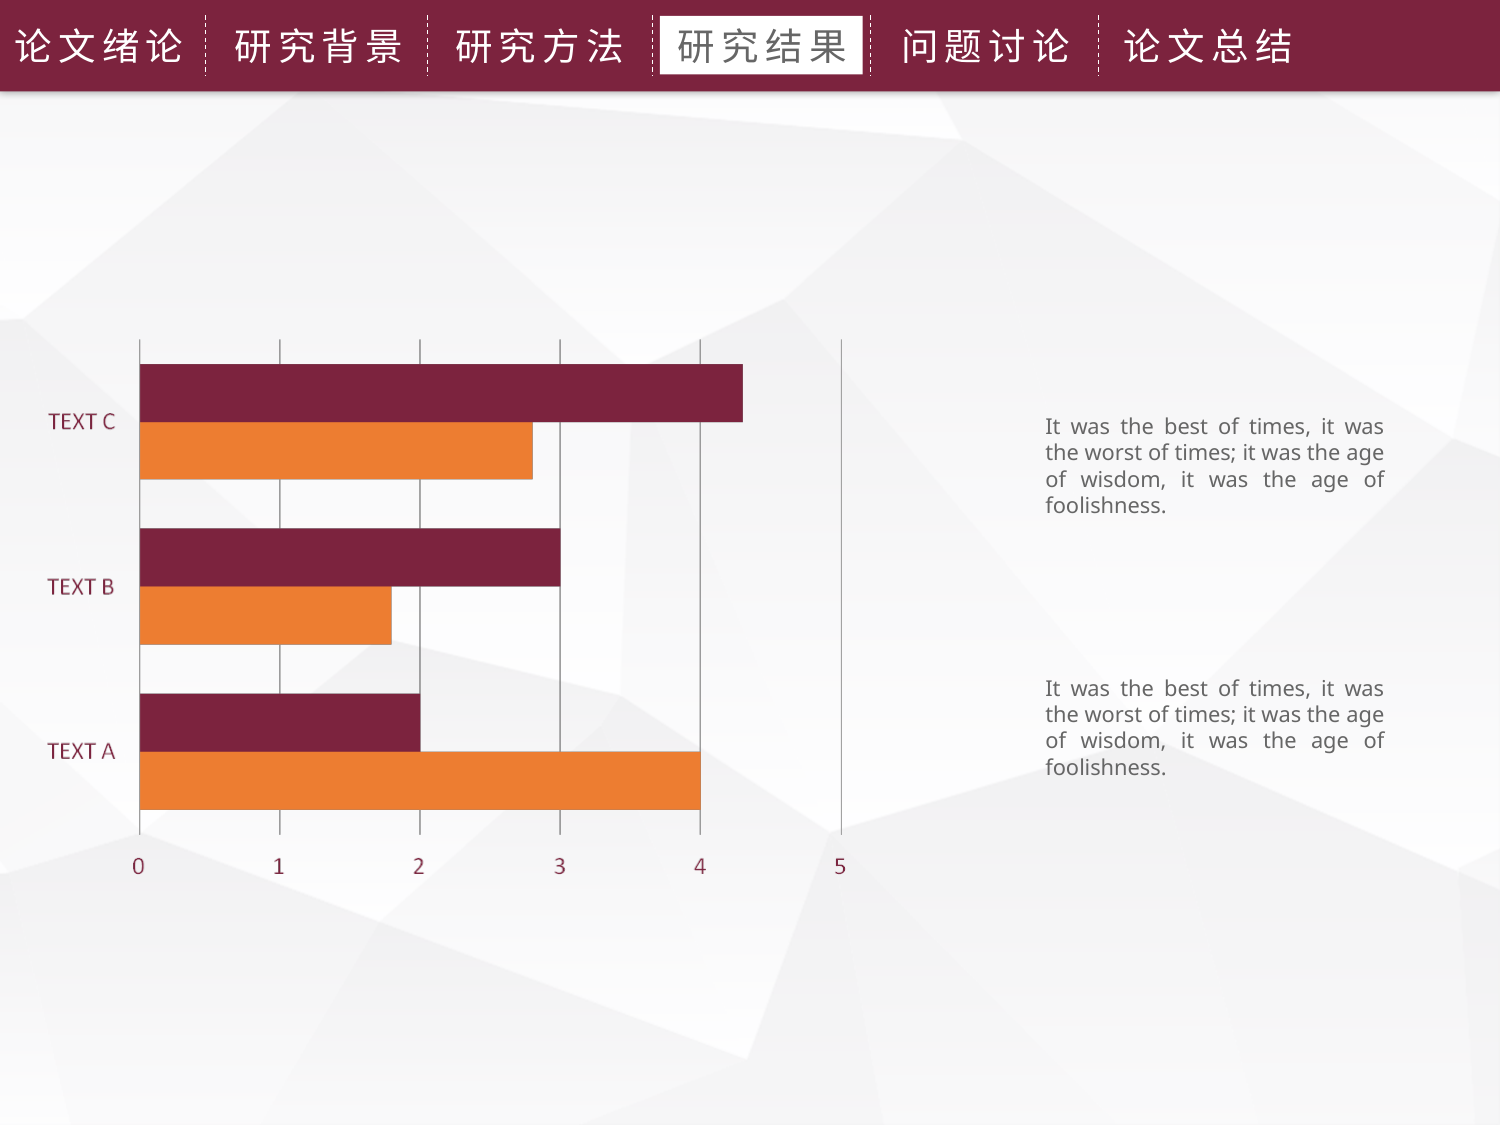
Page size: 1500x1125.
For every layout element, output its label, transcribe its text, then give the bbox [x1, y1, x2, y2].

text_box 研究背景 [214, 15, 423, 76]
picture [0, 92, 1500, 1125]
text_box 研究结果 [871, 15, 876, 76]
text_box 问题讨论 [886, 15, 1098, 76]
text_box 论文总结 [1109, 15, 1322, 76]
text_box It was the best of times, it was the worst of times; it was the age of wisdom, it was the age of foolishness. [1030, 667, 1400, 787]
text_box 研究结果 [663, 15, 870, 76]
text_box It was the best of times, it was the worst of times; it was the age of wisdom, it was the age of foolishness. [1030, 405, 1400, 526]
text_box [25, 308, 879, 902]
text_box 论文绪论 [0, 15, 211, 76]
text_box 研究方法 [440, 15, 652, 76]
text_box [0, 0, 1500, 92]
text_box [659, 15, 663, 75]
